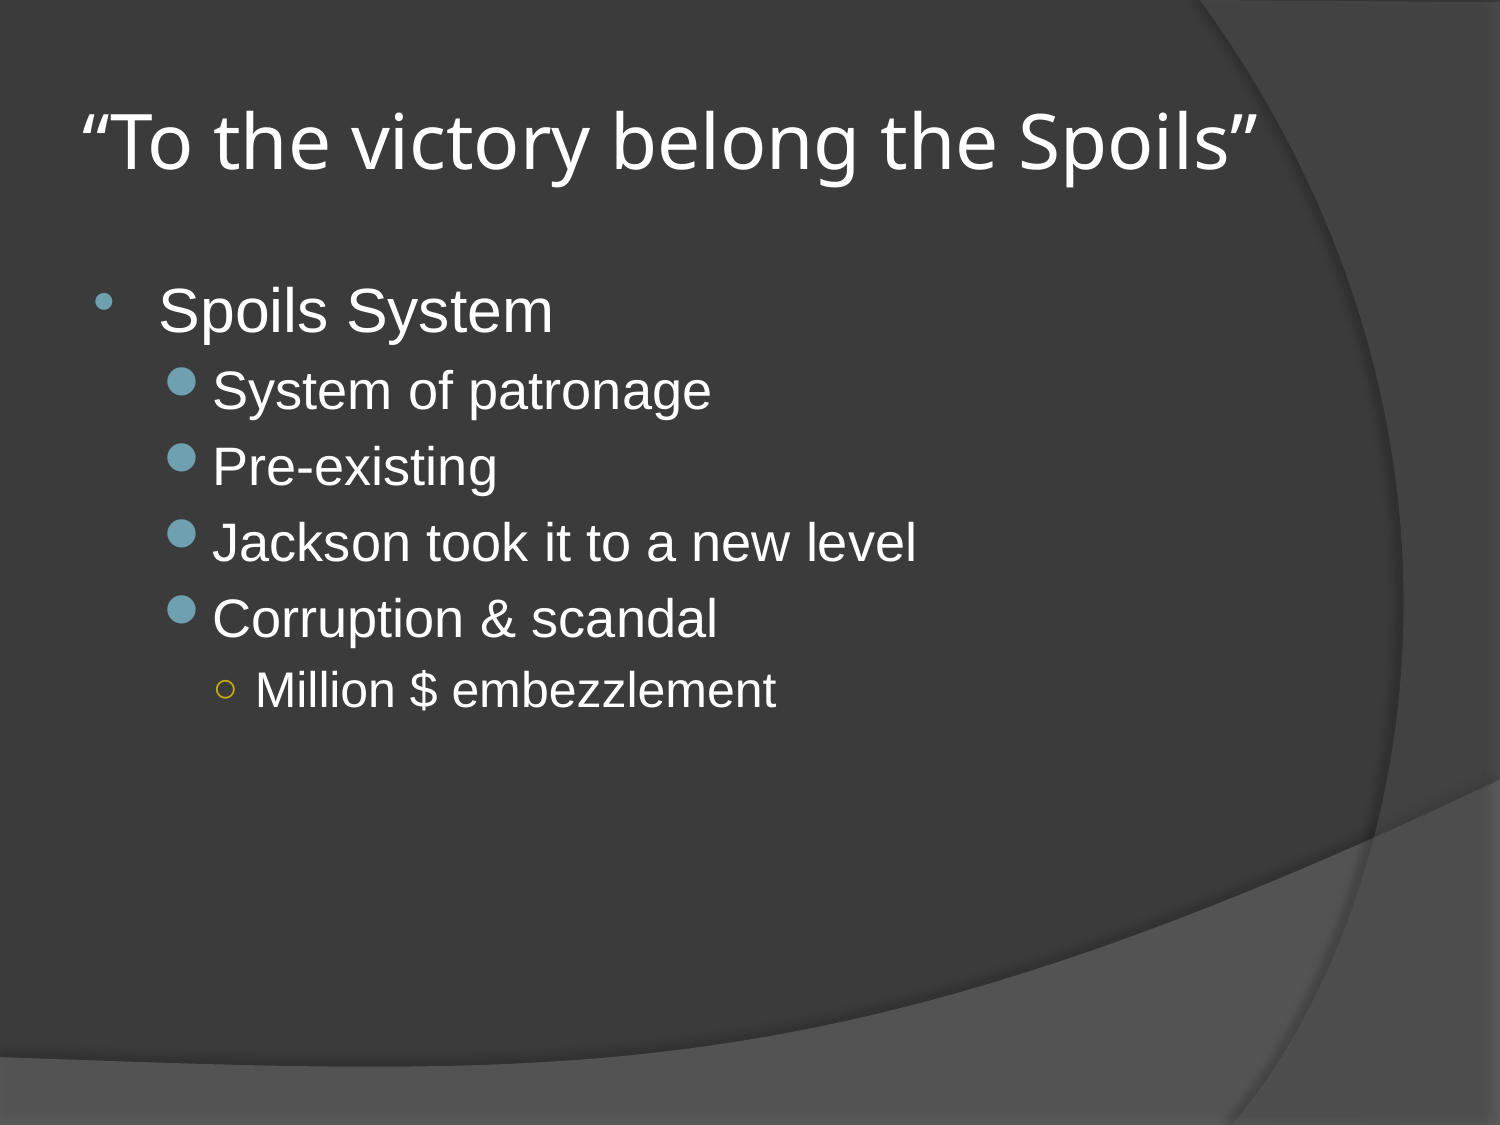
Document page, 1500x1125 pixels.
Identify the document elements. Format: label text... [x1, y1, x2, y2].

list Spoils System System of patronage Pre-existing Jackson took it to a new level Corruption & scandal Million $ embezzlement [75, 262, 1300, 1005]
title “To the victory belong the Spoils” [75, 45, 1300, 233]
